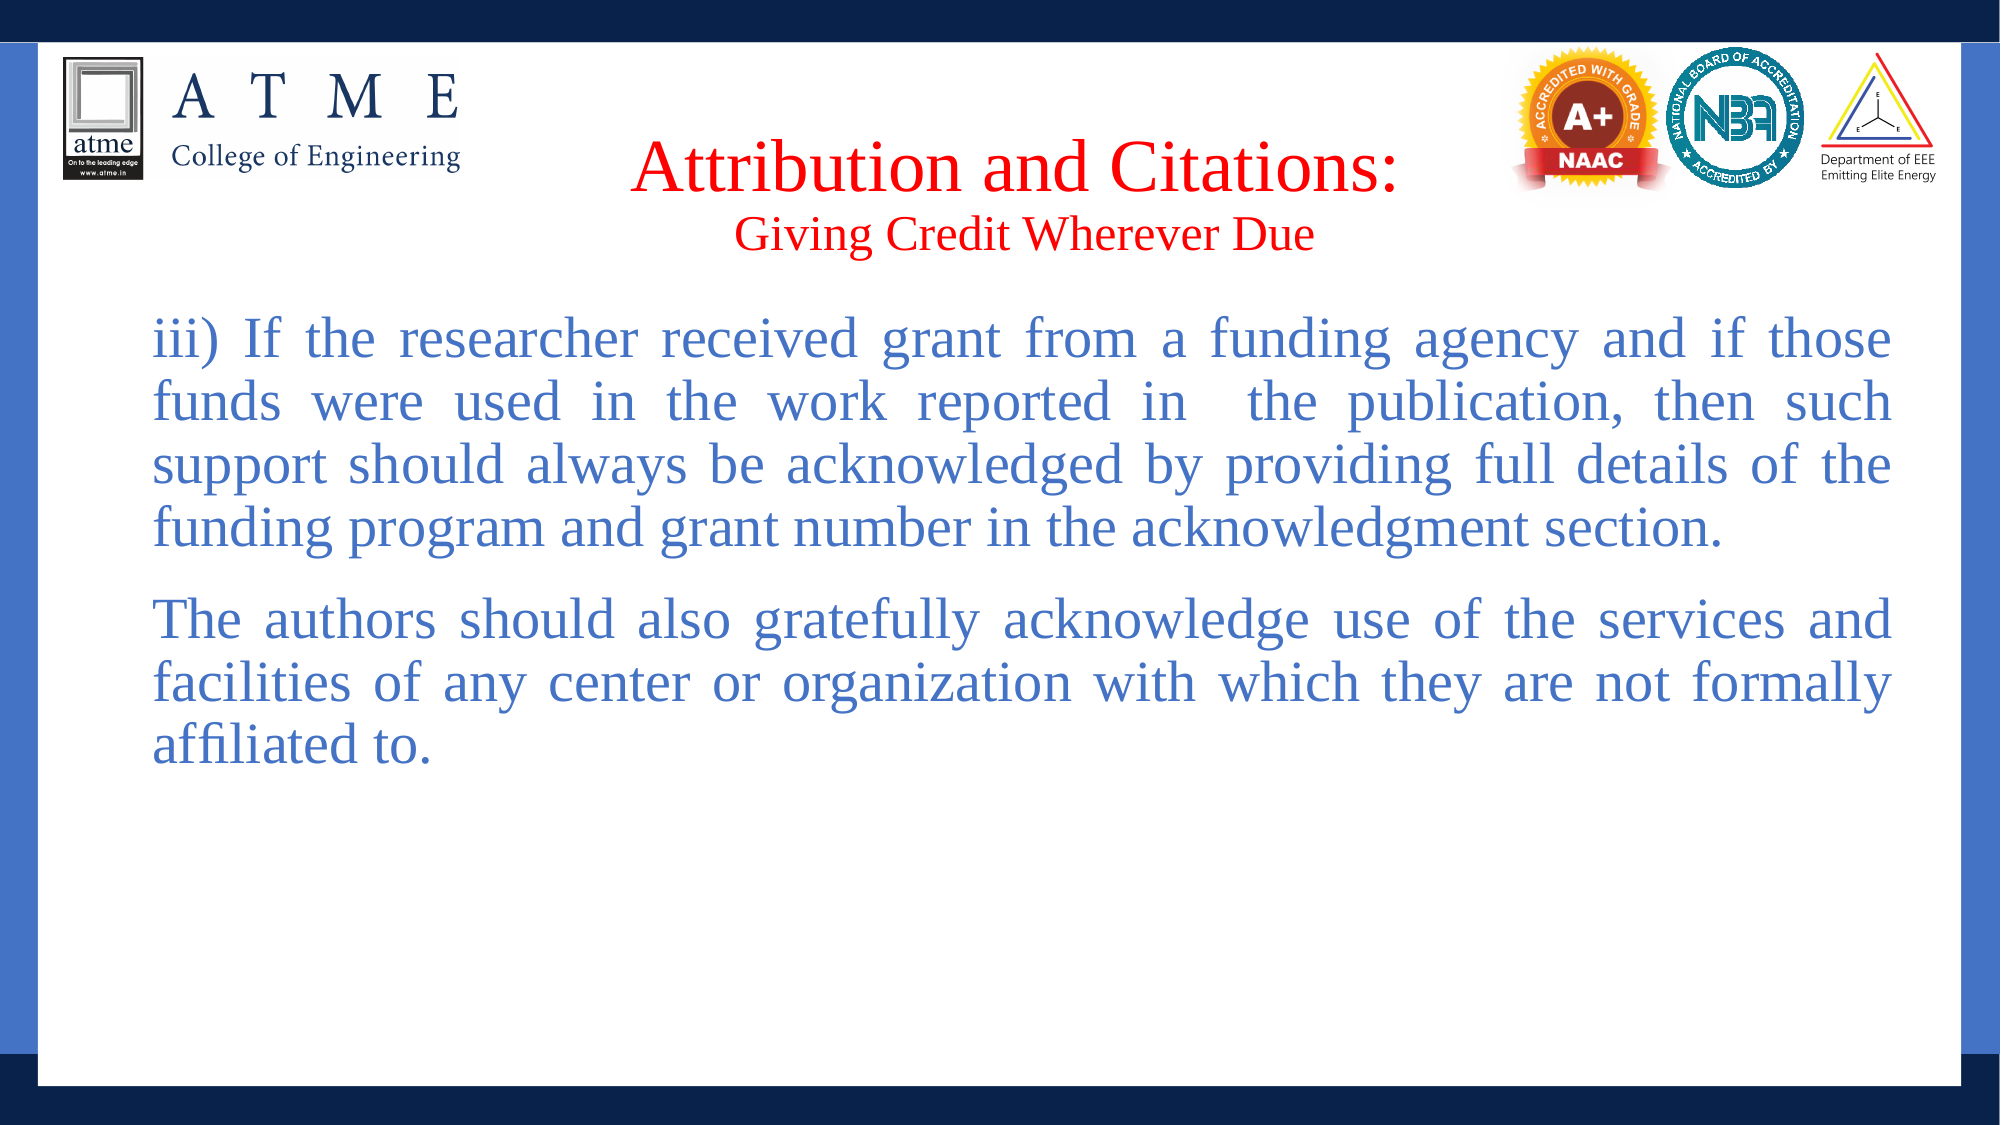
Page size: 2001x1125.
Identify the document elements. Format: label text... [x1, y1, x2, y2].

title Attribution and Citations: Giving Credit Wherever Due [350, 99, 1700, 288]
picture [1666, 47, 1804, 188]
picture [1531, 60, 1651, 99]
picture [0, 1054, 2000, 1125]
picture [0, 0, 2000, 43]
picture [63, 57, 461, 180]
list iii) If the researcher received grant from a funding agency and if those funds were used in the work reported in the publication, then such support should always be acknowledged by providing full details of the funding program and grant number in the acknowledgment section. The authors should also gratefully acknowledge use of the services and facilities of any center or organization with which they are not formally afﬁliated to. [137, 299, 1909, 1025]
picture [1815, 49, 1939, 184]
